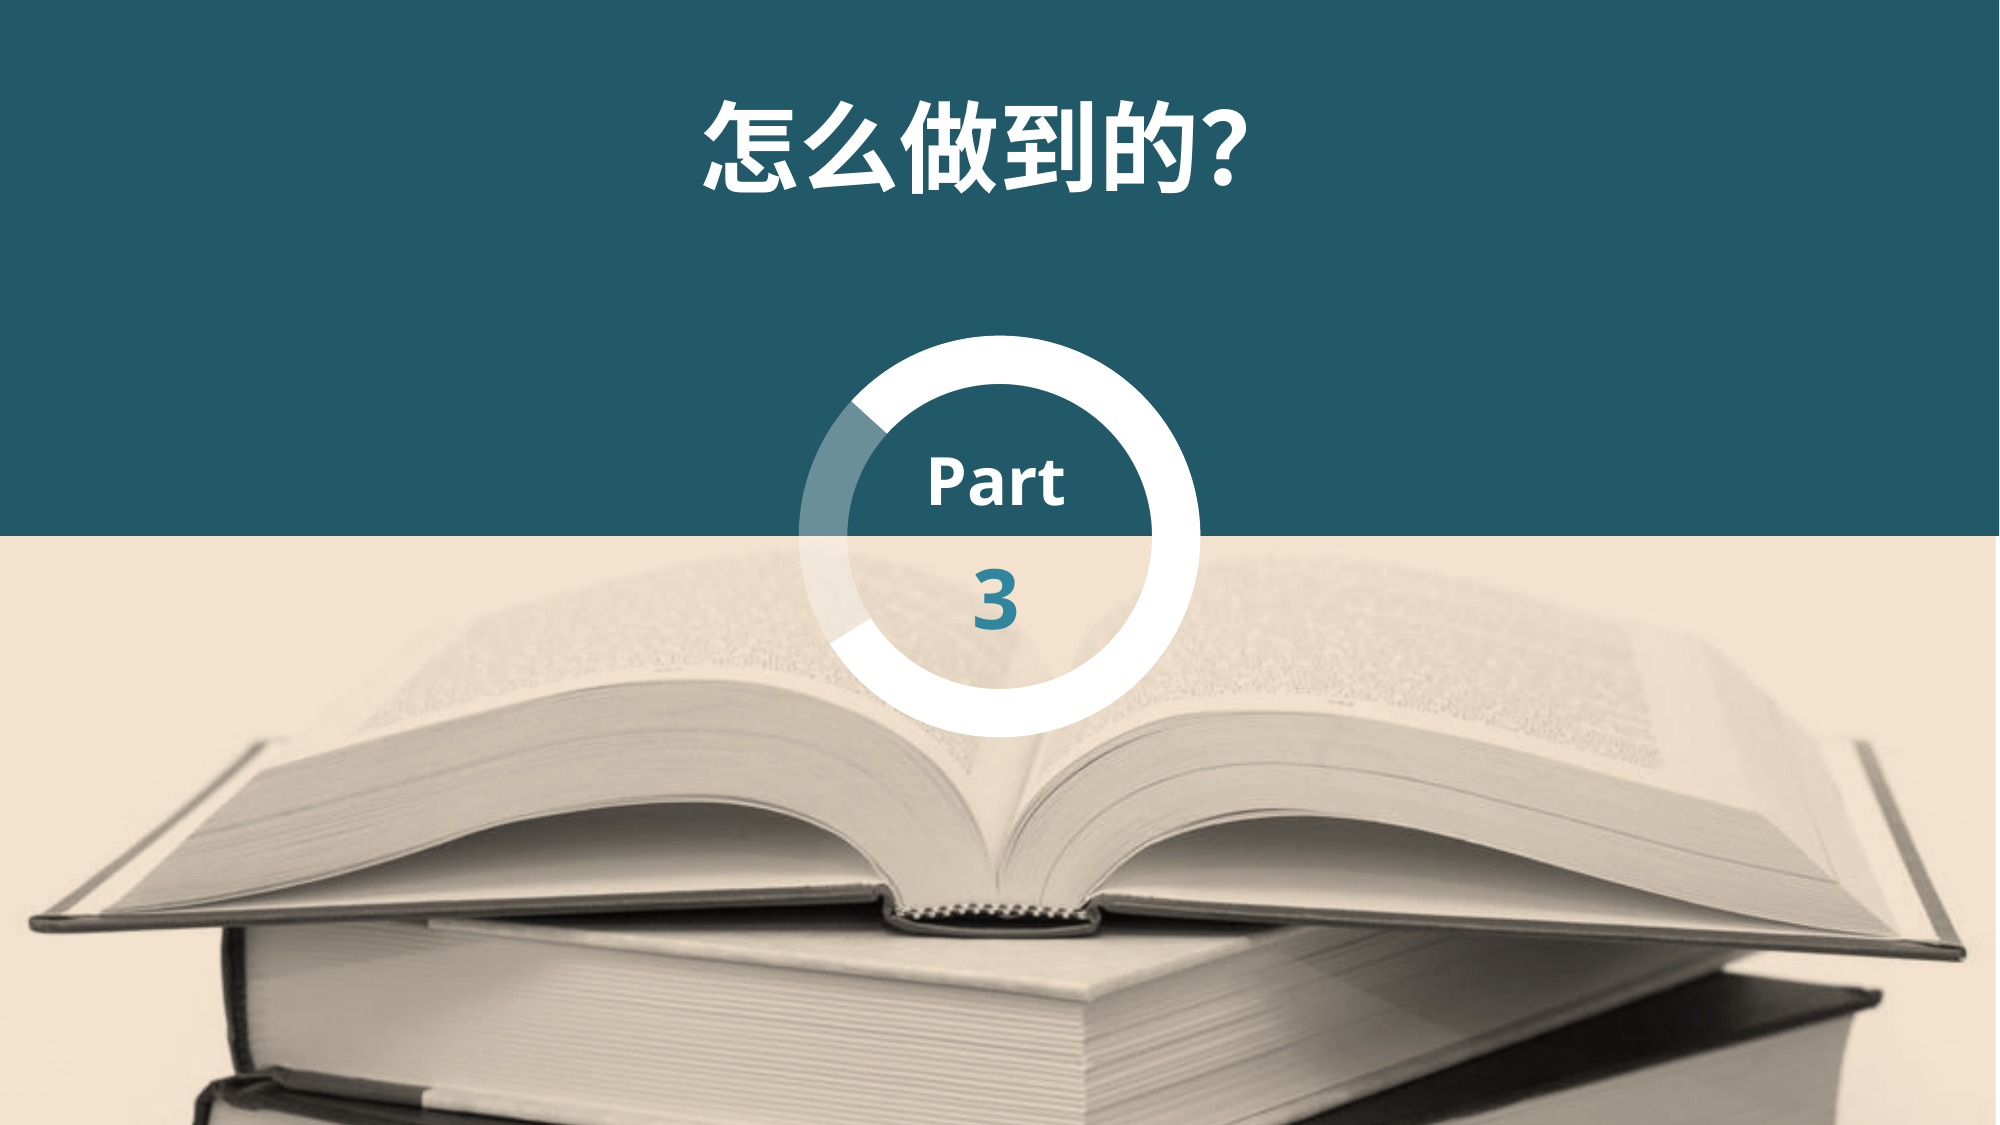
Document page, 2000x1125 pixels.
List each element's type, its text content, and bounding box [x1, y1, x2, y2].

text_box 怎么做到的？ [677, 78, 1322, 213]
